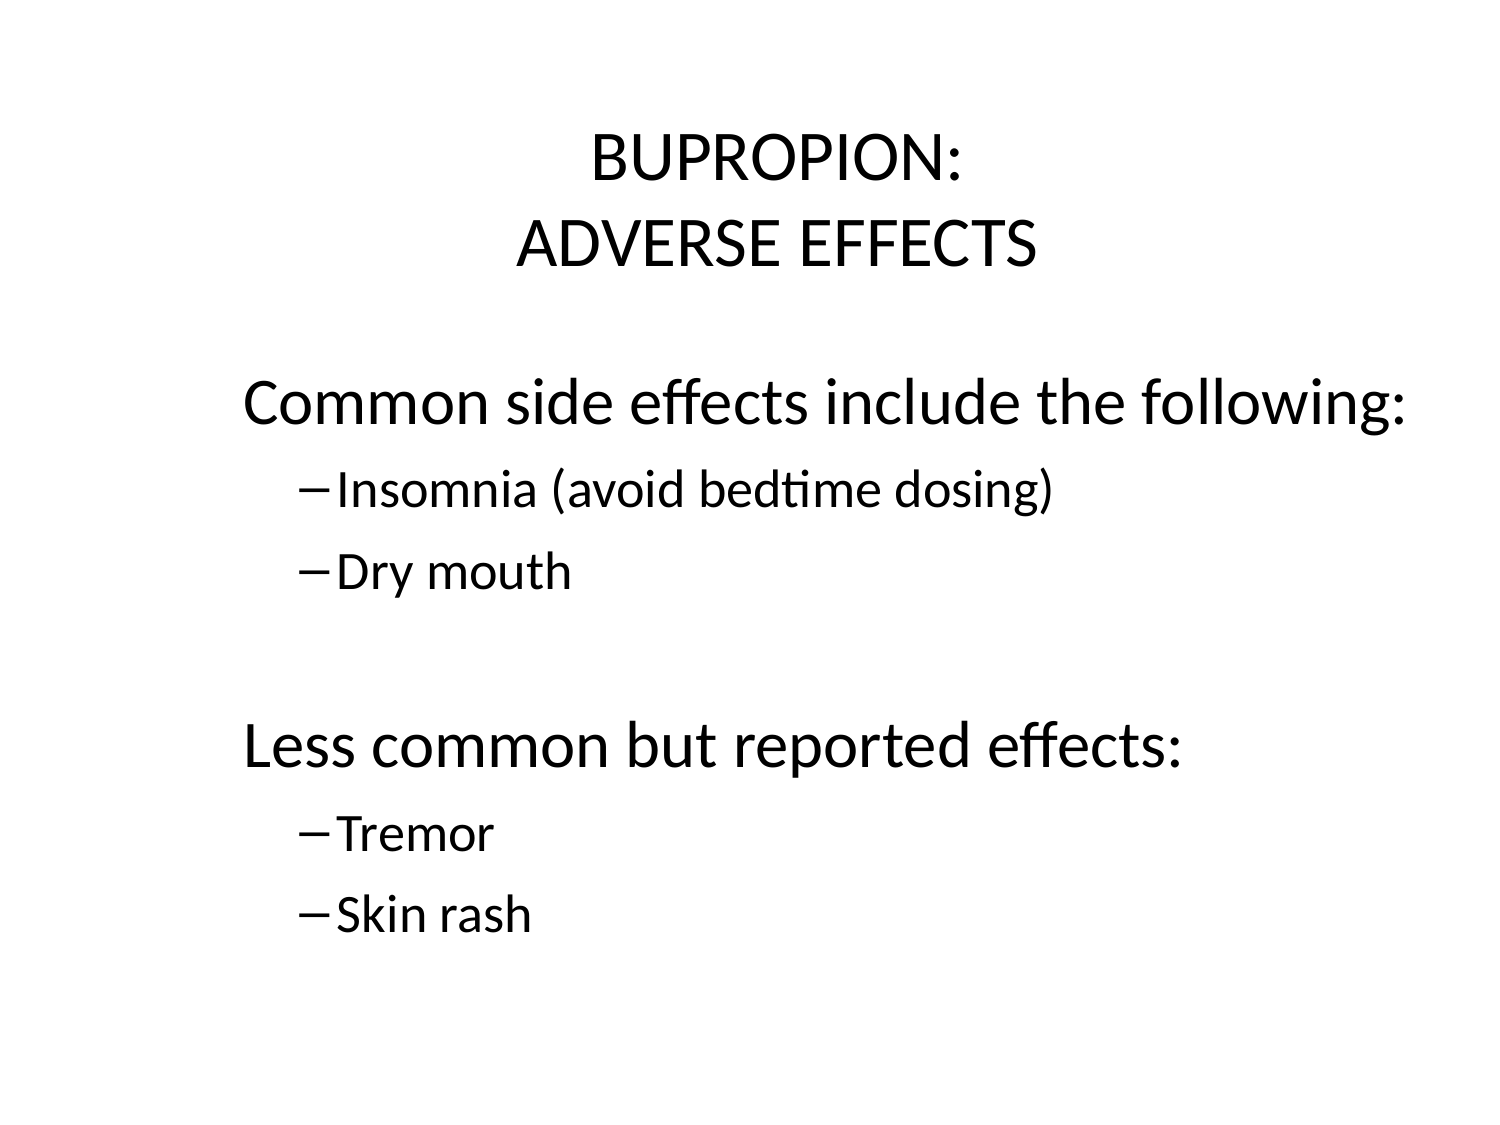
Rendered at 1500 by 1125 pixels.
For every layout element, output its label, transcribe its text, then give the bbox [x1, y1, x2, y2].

title BUPROPION: ADVERSE EFFECTS [179, 101, 1376, 289]
list Common side effects include the following: Insomnia (avoid bedtime dosing) Dry mouth Less common but reported effects: Tremor Skin rash [228, 350, 1500, 1006]
